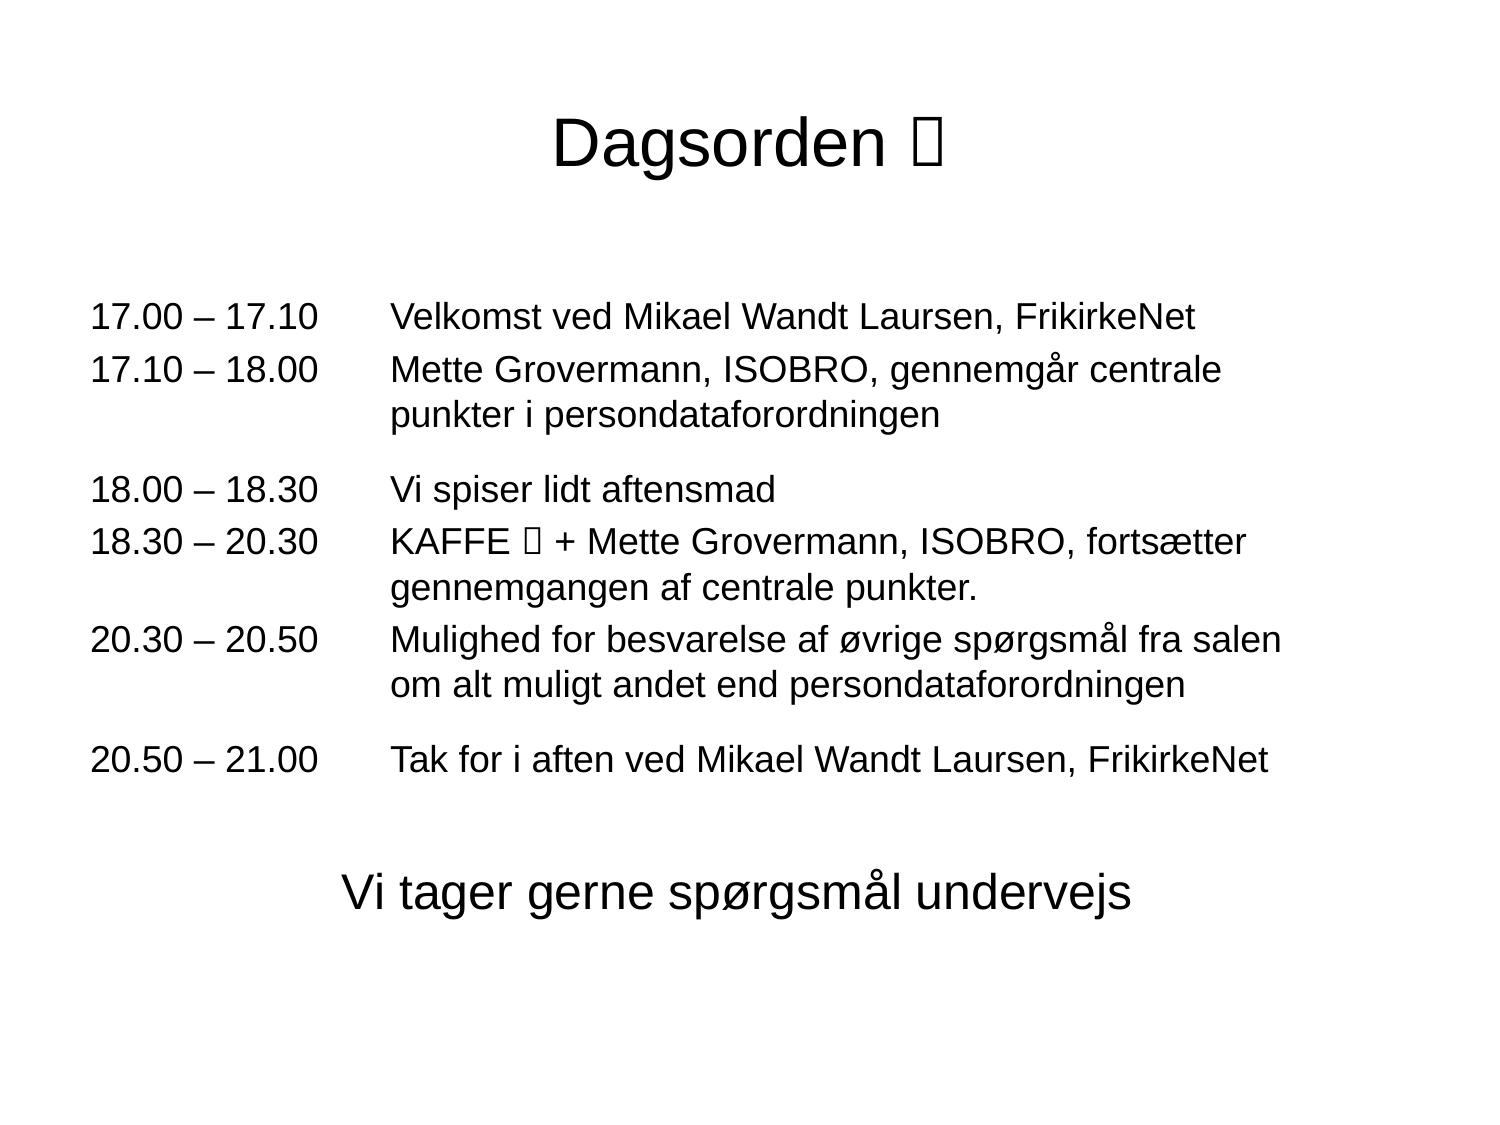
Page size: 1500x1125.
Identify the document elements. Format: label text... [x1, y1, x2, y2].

title Dagsorden  [75, 45, 1425, 233]
list 17.00 – 17.10 Velkomst ved Mikael Wandt Laursen, FrikirkeNet 17.10 – 18.00 Mette Grovermann, ISOBRO, gennemgår centrale punkter i persondataforordningen 18.00 – 18.30 Vi spiser lidt aftensmad 18.30 – 20.30 KAFFE  + Mette Grovermann, ISOBRO, fortsætter gennemgangen af centrale punkter. 20.30 – 20.50 Mulighed for besvarelse af øvrige spørgsmål fra salen om alt muligt andet end persondataforordningen 20.50 – 21.00 Tak for i aften ved Mikael Wandt Laursen, FrikirkeNet Vi tager gerne spørgsmål undervejs [75, 262, 1400, 1005]
